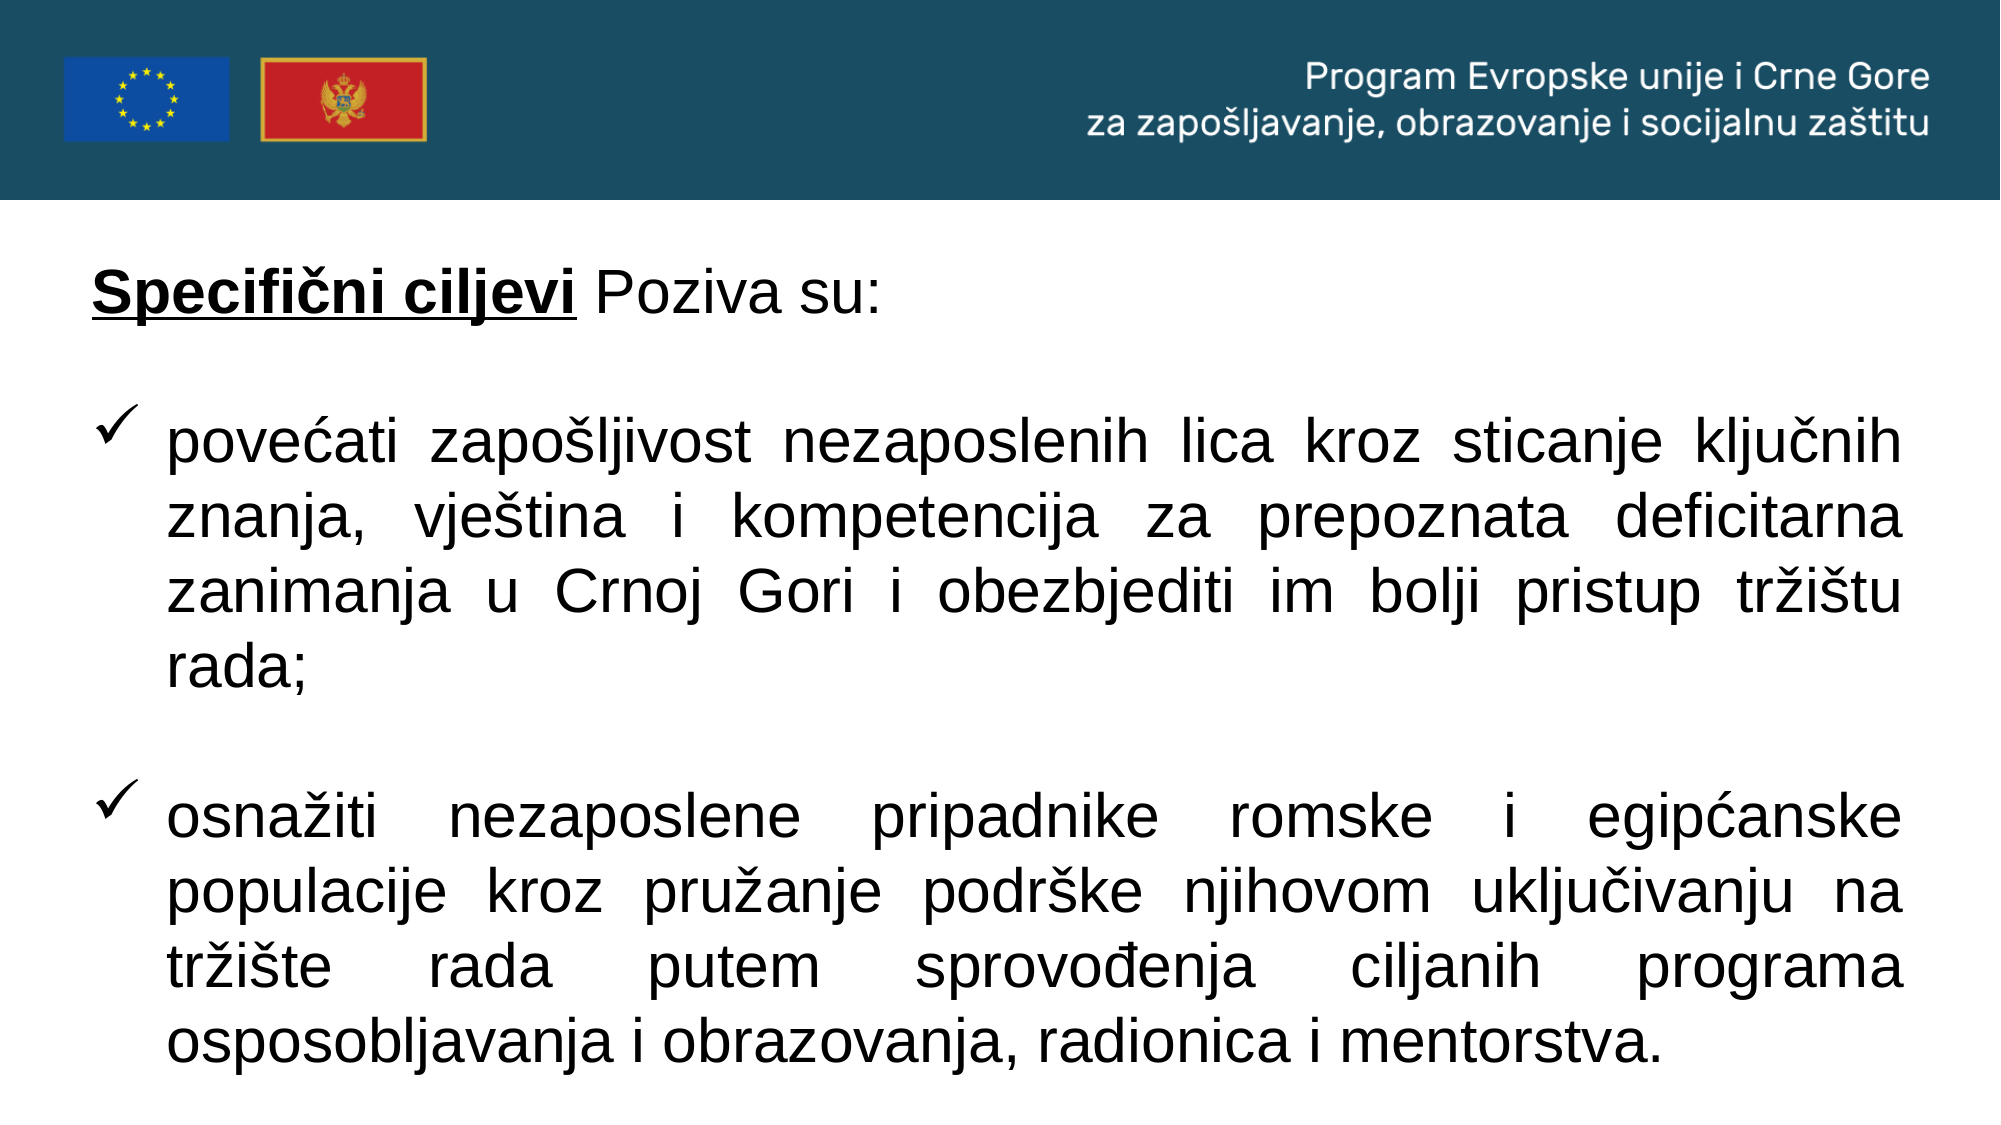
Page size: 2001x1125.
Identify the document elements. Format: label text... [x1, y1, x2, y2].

picture [0, 0, 2000, 200]
text_box Specifični ciljevi Poziva su: povećati zapošljivost nezaposlenih lica kroz sticanje ključnih znanja, vještina i kompetencija za prepoznata deficitarna zanimanja u Crnoj Gori i obezbjediti im bolji pristup tržištu rada; osnažiti nezaposlene pripadnike romske i egipćanske populacije kroz pružanje podrške njihovom uključivanju na tržište rada putem sprovođenja ciljanih programa osposobljavanja i obrazovanja, radionica i mentorstva. [77, 243, 1921, 1083]
